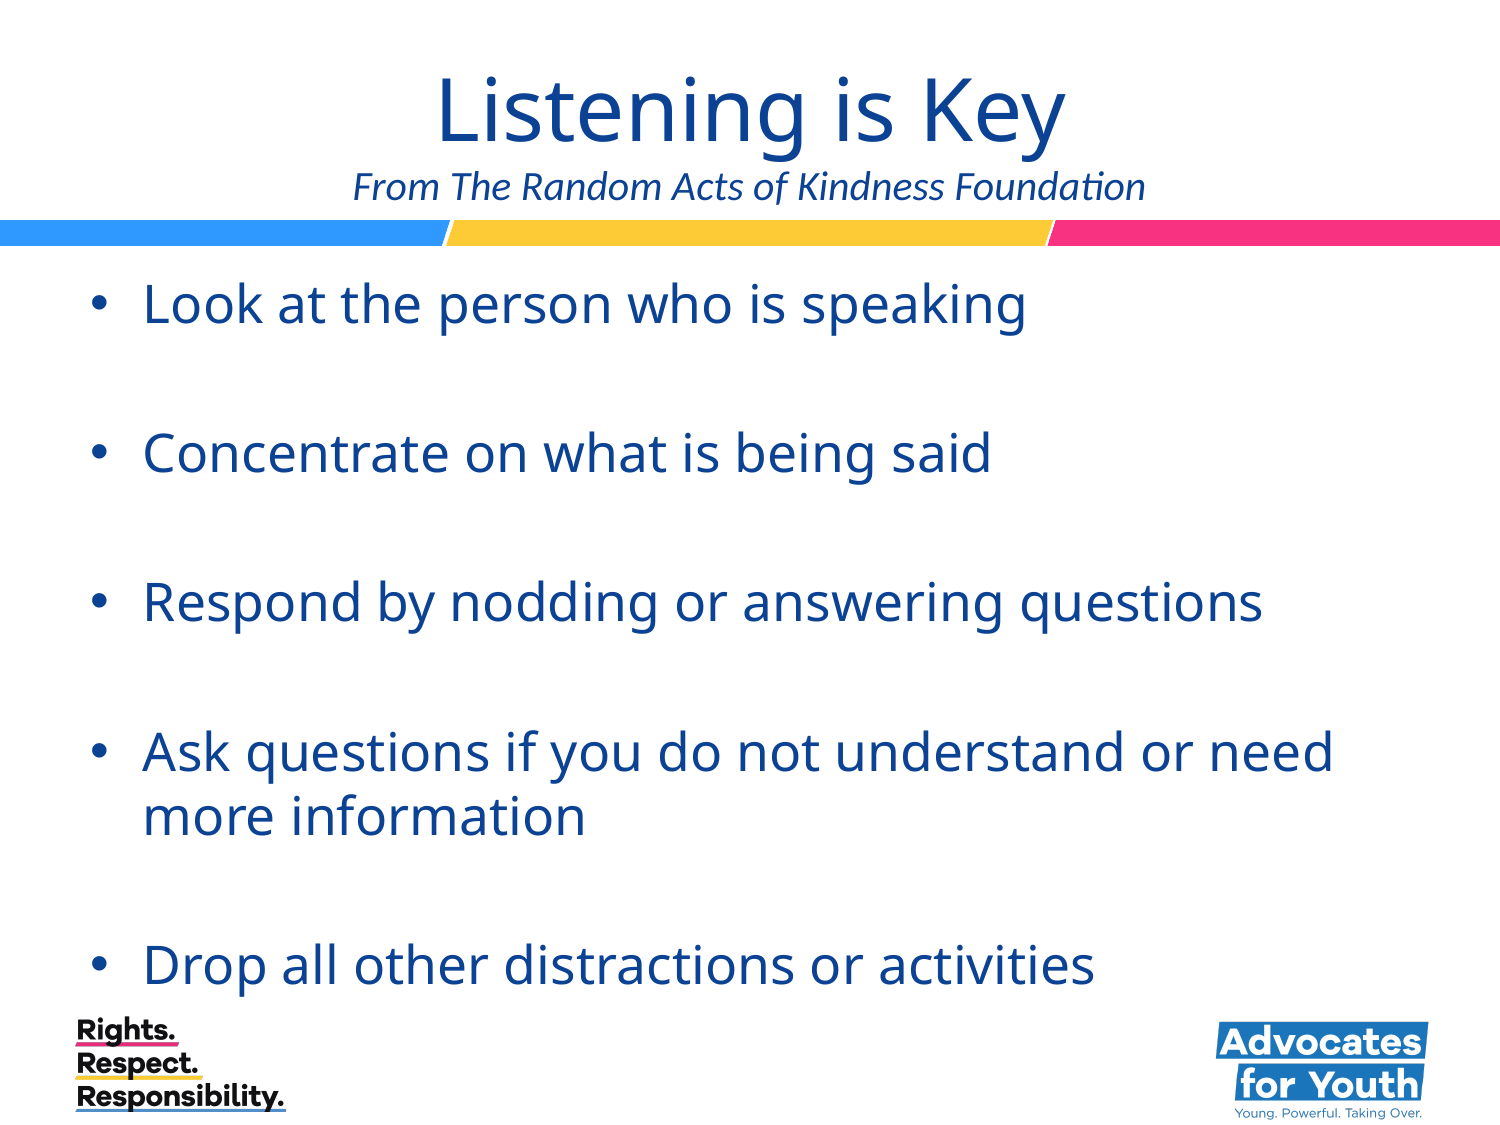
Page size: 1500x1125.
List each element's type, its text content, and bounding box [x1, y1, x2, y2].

list Look at the person who is speaking Concentrate on what is being said Respond by nodding or answering questions Ask questions if you do not understand or need more information Drop all other distractions or activities [75, 262, 1425, 1005]
title Listening is Key From The Random Acts of Kindness Foundation [112, 37, 1388, 225]
picture [0, 207, 1500, 258]
